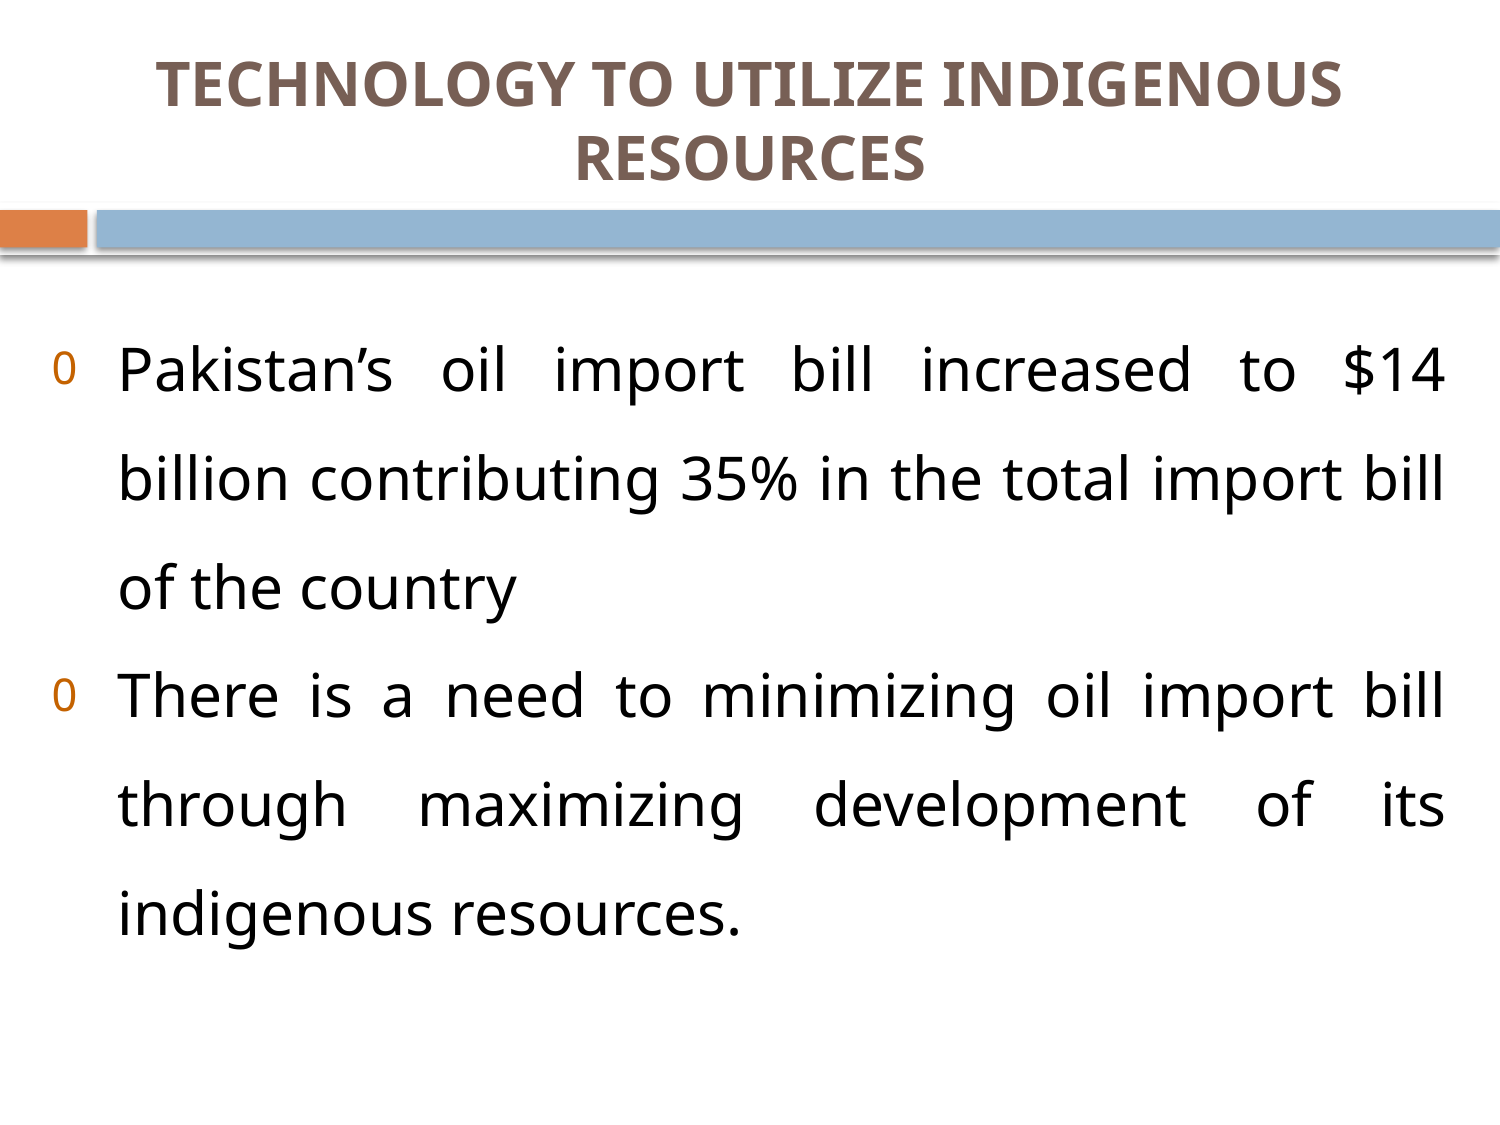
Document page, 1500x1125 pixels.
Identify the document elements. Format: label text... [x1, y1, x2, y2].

list Pakistan’s oil import bill increased to $14 billion contributing 35% in the total import bill of the country There is a need to minimizing oil import bill through maximizing development of its indigenous resources. [0, 287, 1463, 1025]
title TECHNOLOGY TO UTILIZE INDIGENOUS RESOURCES [0, 37, 1500, 200]
